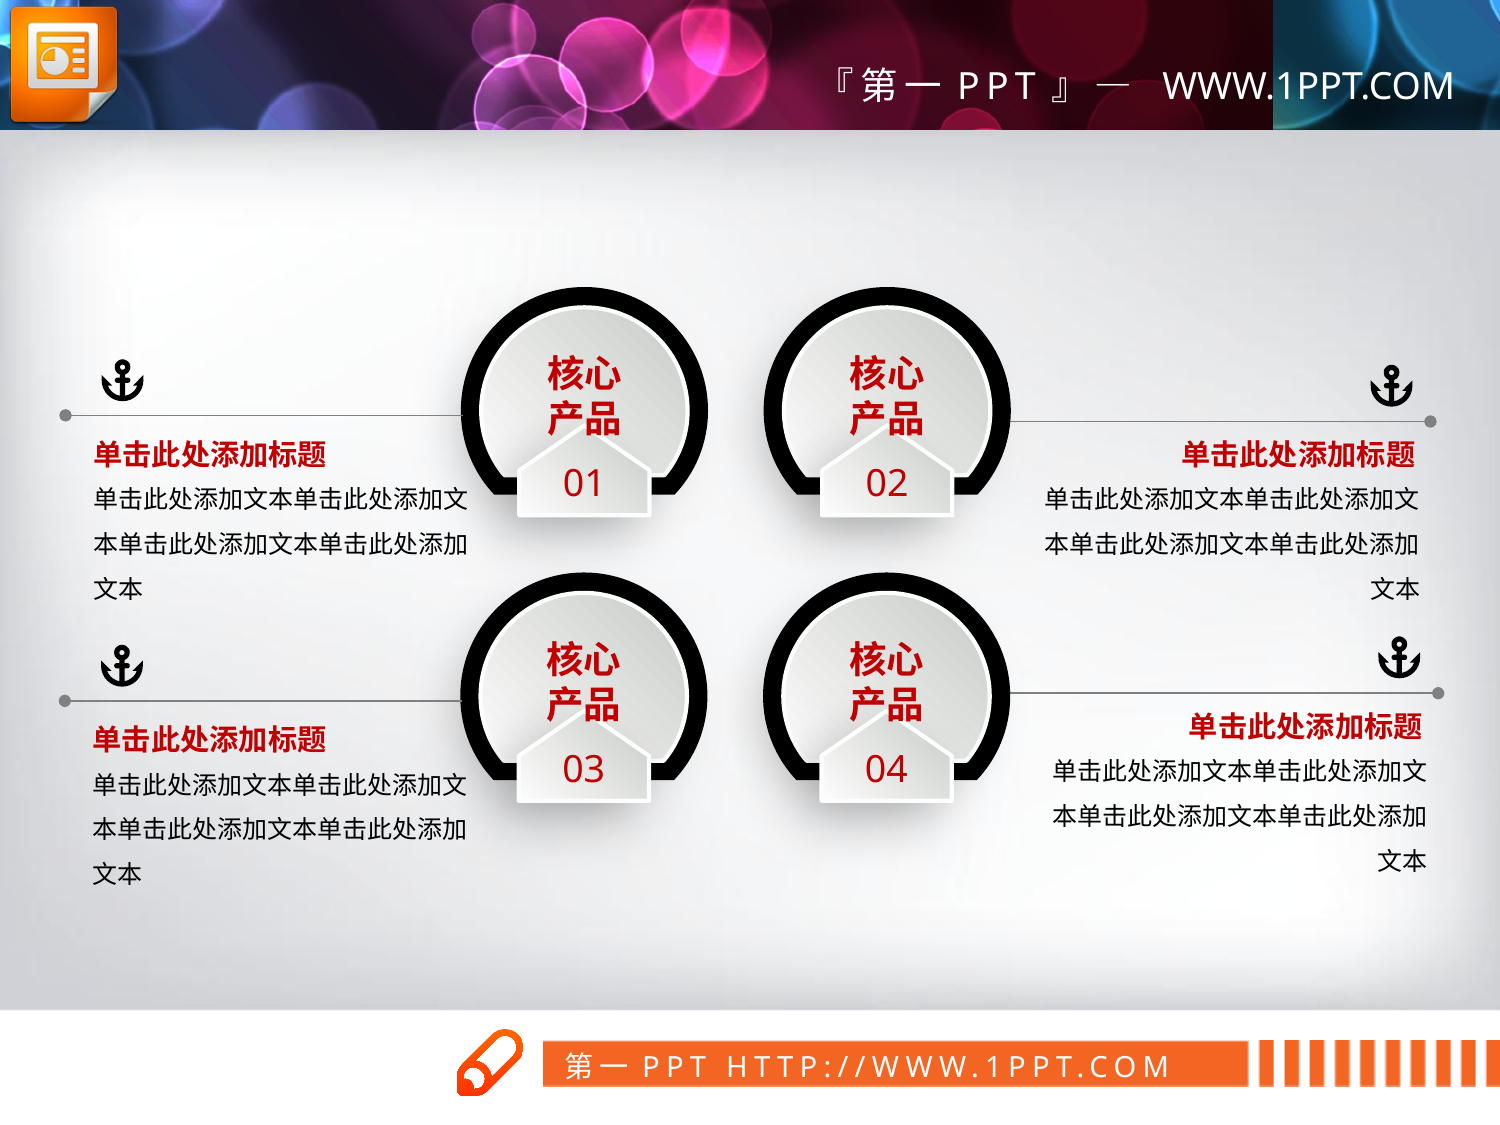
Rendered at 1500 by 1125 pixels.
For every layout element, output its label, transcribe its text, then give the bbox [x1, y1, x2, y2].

text_box 单击此处添加文本单击此处添加文本单击此处添加文本单击此处添加文本 [78, 461, 499, 611]
text_box 单击此处添加标题 [78, 714, 398, 746]
picture [0, 0, 1500, 1012]
text_box [1370, 364, 1413, 407]
picture [543, 1040, 1500, 1087]
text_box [460, 572, 708, 801]
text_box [460, 286, 709, 516]
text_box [762, 572, 1011, 801]
text_box [101, 644, 143, 687]
text_box 单击此处添加标题 [1110, 429, 1430, 461]
text_box 单击此处添加文本单击此处添加文本单击此处添加文本单击此处添加文本 [1022, 733, 1443, 883]
text_box 单击此处添加标题 [78, 428, 399, 461]
text_box [1378, 636, 1421, 679]
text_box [763, 286, 1011, 516]
text_box 单击此处添加文本单击此处添加文本单击此处添加文本单击此处添加文本 [1014, 461, 1435, 612]
text_box 单击此处添加文本单击此处添加文本单击此处添加文本单击此处添加文本 [78, 746, 499, 897]
text_box [101, 359, 144, 402]
text_box 单击此处添加标题 [1117, 700, 1438, 733]
